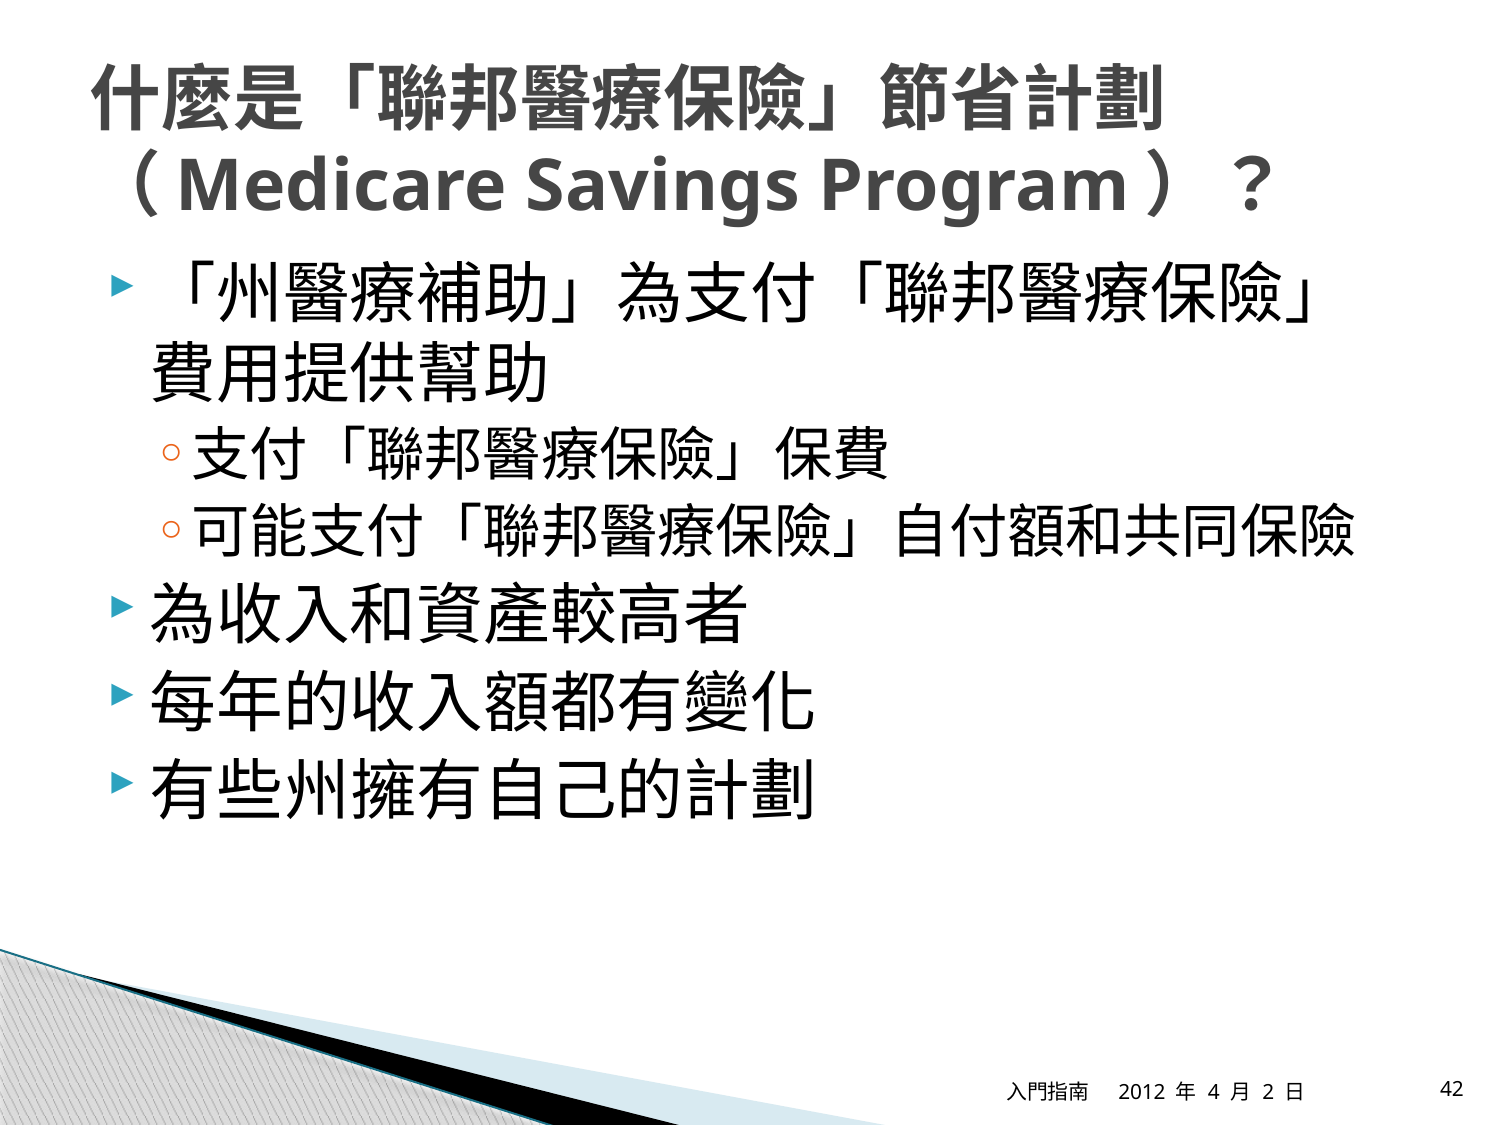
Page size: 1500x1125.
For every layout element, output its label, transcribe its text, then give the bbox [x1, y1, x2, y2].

slide_number 42 [1418, 1051, 1479, 1112]
footer 入門指南 [718, 1051, 1105, 1112]
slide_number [1105, 1051, 1418, 1112]
list 「州醫療補助」為支付「聯邦醫療保險」 費用提供幫助 支付「聯邦醫療保險」保費 可能支付「聯邦醫療保險」自付額和共同保險 為收入和資產較高者 每年的收入額都有變化 有些州擁有自己的計劃 [75, 243, 1450, 986]
title 什麼是「聯邦醫療保險」節省計劃（Medicare Savings Program）？ [75, 45, 1463, 233]
